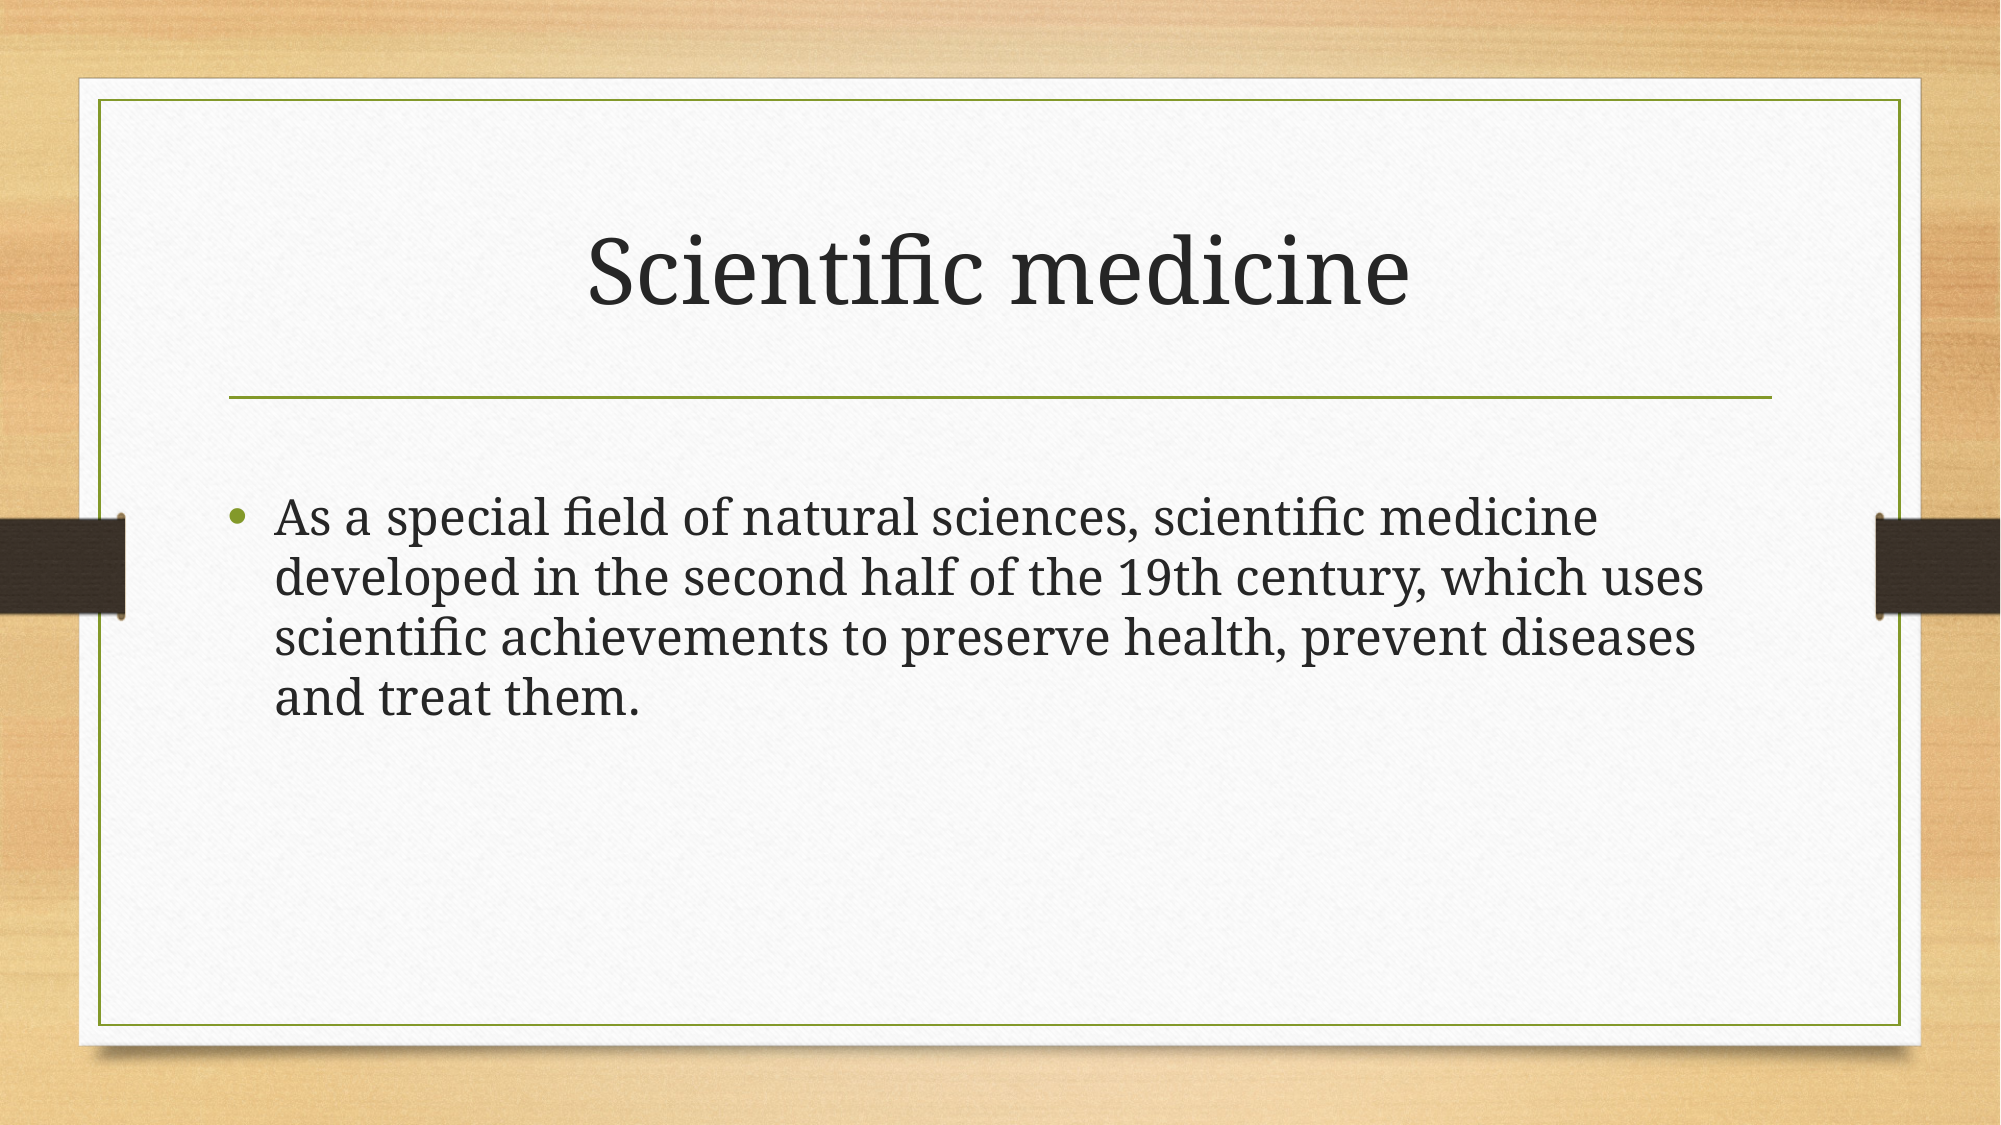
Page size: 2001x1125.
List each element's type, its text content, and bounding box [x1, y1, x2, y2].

title Scientific medicine [212, 161, 1788, 375]
picture [0, 0, 2001, 1125]
list As a special field of natural sciences, scientific medicine developed in the second half of the 19th century, which uses scientific achievements to preserve health, prevent diseases and treat them. [212, 395, 1788, 941]
